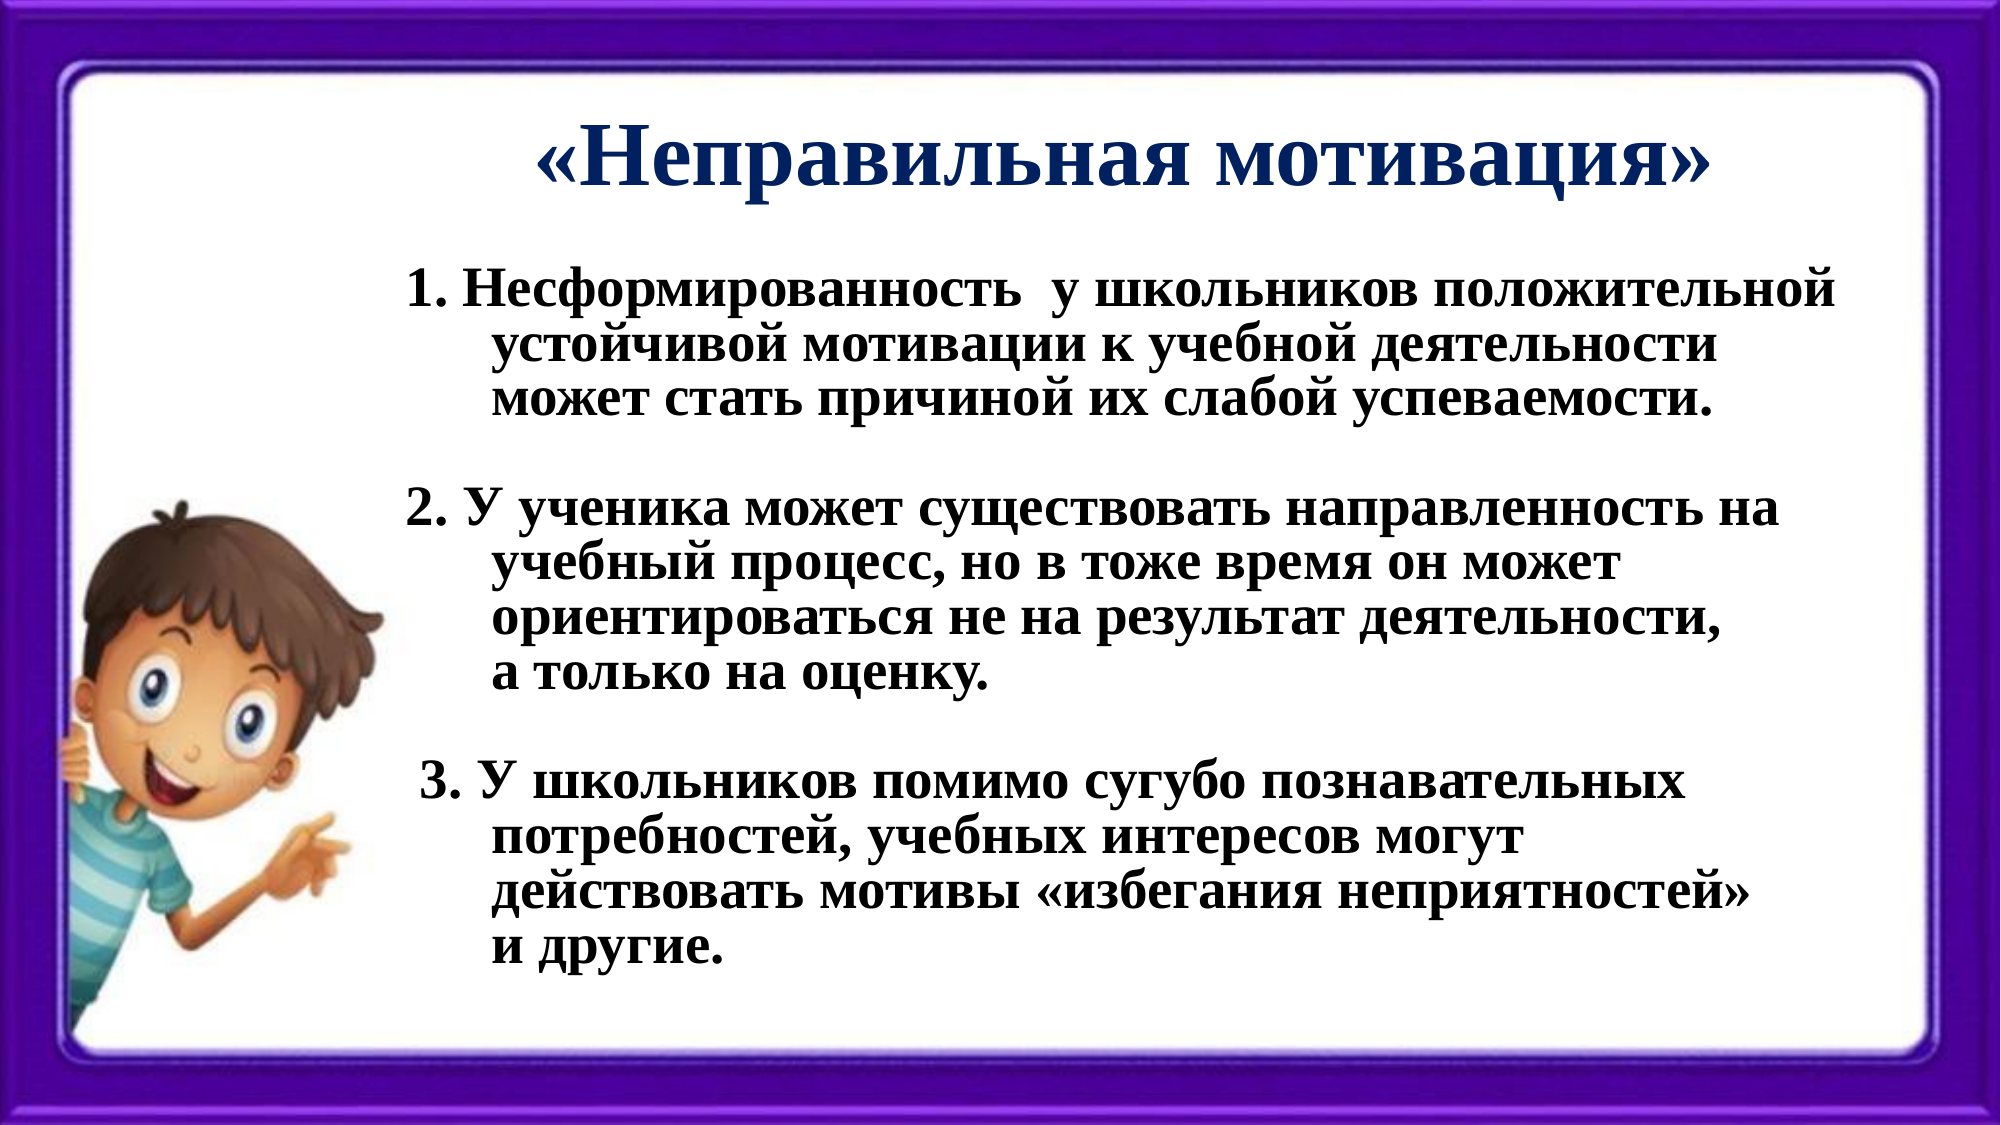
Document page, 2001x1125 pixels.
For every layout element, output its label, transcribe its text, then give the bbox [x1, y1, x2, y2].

list 1. Несформированность у школьников положительной устойчивой мотивации к учебной деятельности может стать причиной их слабой успеваемости. 2. У ученика может существовать направленность на учебный процесс, но в тоже время он может ориентироваться не на результат деятельности, а только на оценку. 3. У школьников помимо сугубо познавательных потребностей, учебных интересов могут действовать мотивы «избегания неприятностей» и другие. [390, 255, 1864, 997]
picture [0, 0, 2001, 1125]
title «Неправильная мотивация» [388, 31, 1862, 212]
